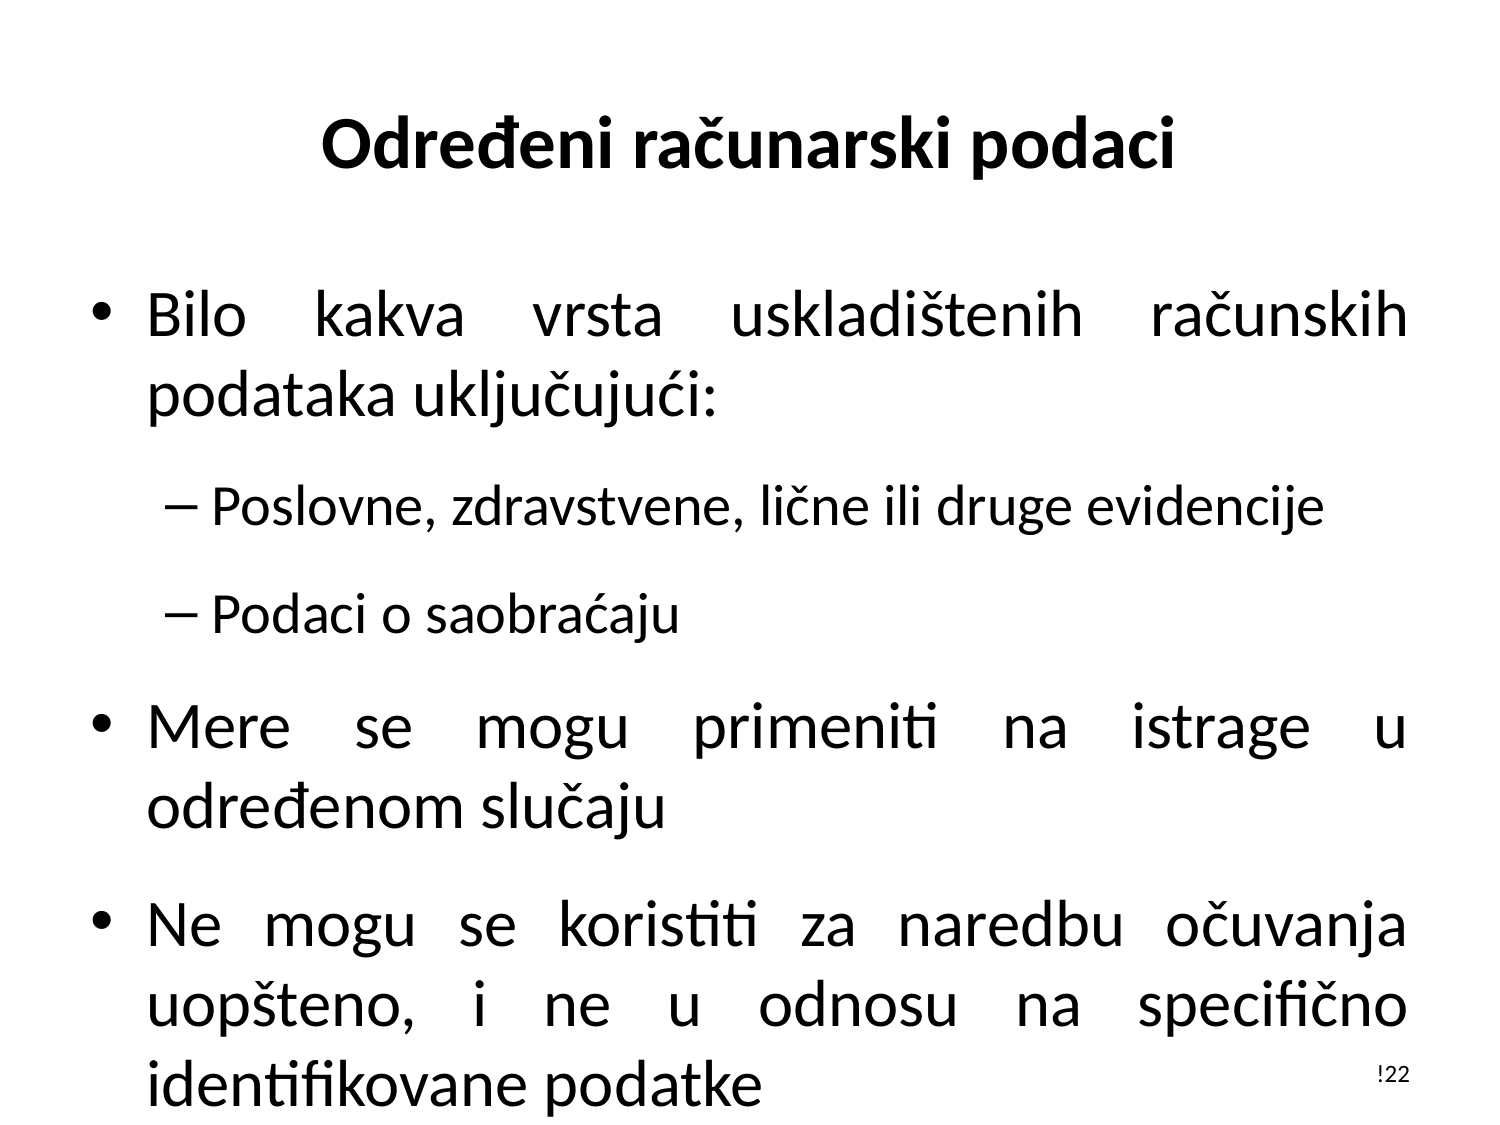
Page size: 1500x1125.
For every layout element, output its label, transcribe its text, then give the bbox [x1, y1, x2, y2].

title Određeni računarski podaci [74, 44, 1426, 233]
list Bilo kakva vrsta uskladištenih računskih podataka uključujući: Poslovne, zdravstvene, lične ili druge evidencije Podaci o saobraćaju Mere se mogu primeniti na istrage u određenom slučaju Ne mogu se koristiti za naredbu očuvanja uopšteno, i ne u odnosu na specifično identifikovane podatke [74, 262, 1426, 1006]
slide_number !22 [1074, 1042, 1425, 1103]
